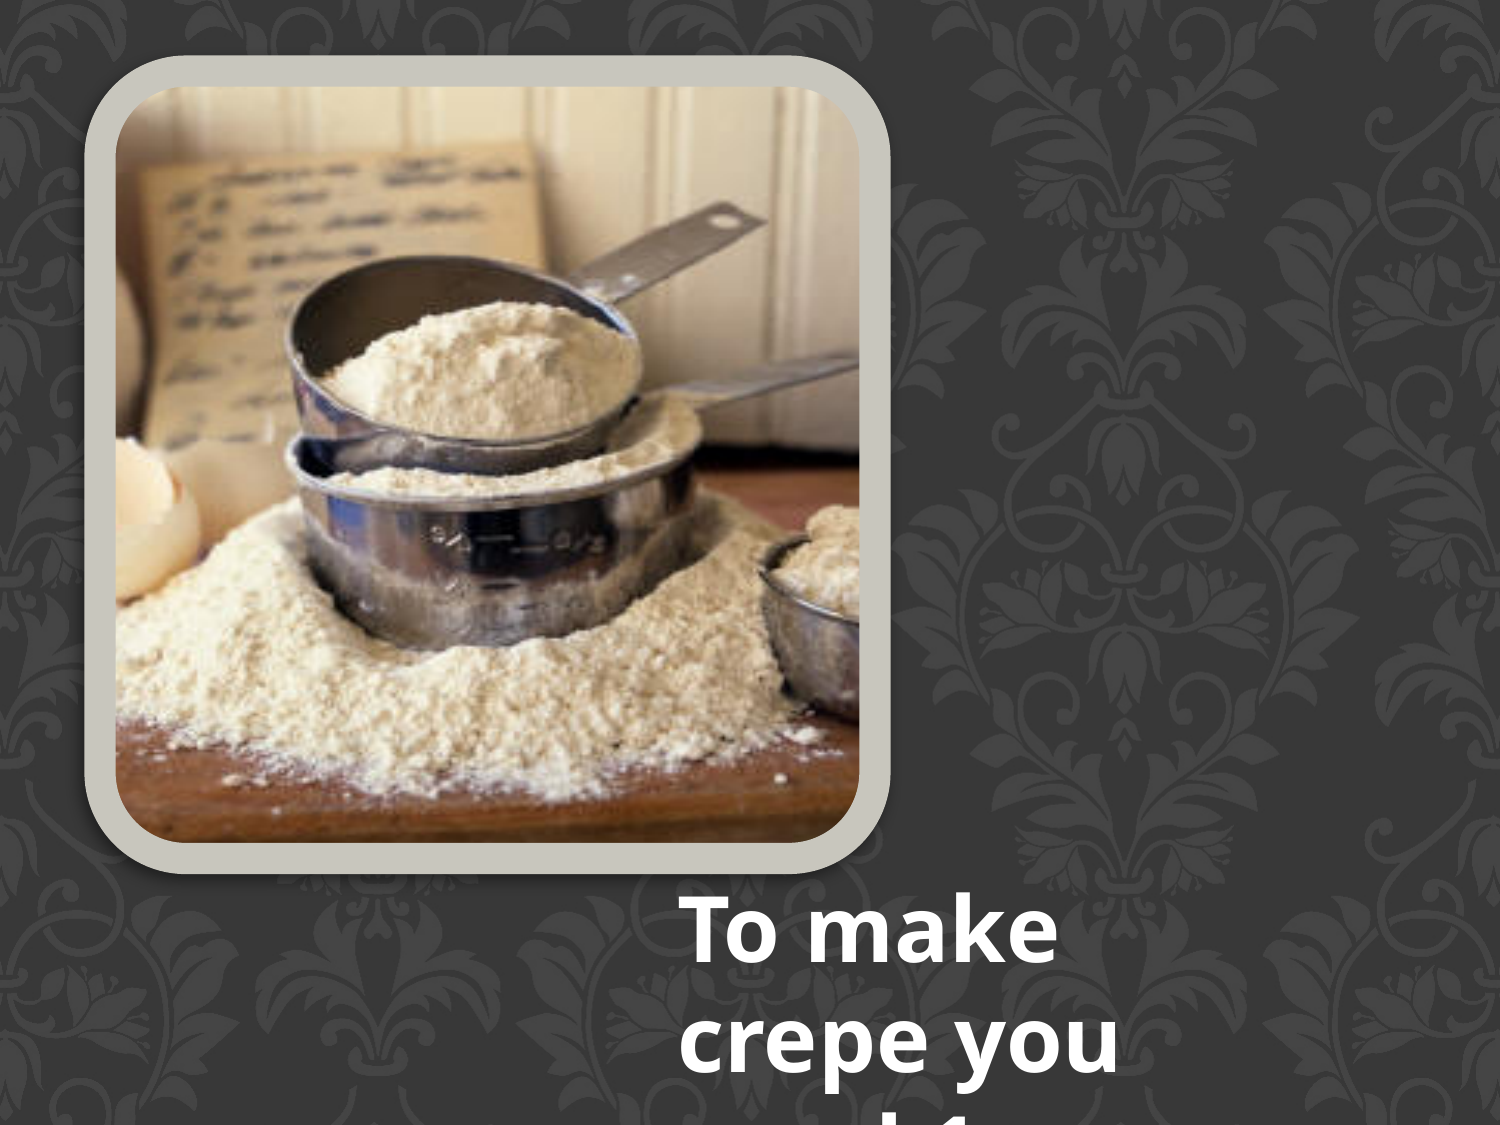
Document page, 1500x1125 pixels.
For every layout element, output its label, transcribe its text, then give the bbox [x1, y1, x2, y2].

picture [99, 70, 876, 859]
text_box To make crepe you need 1 cup of flour [662, 863, 1275, 1125]
